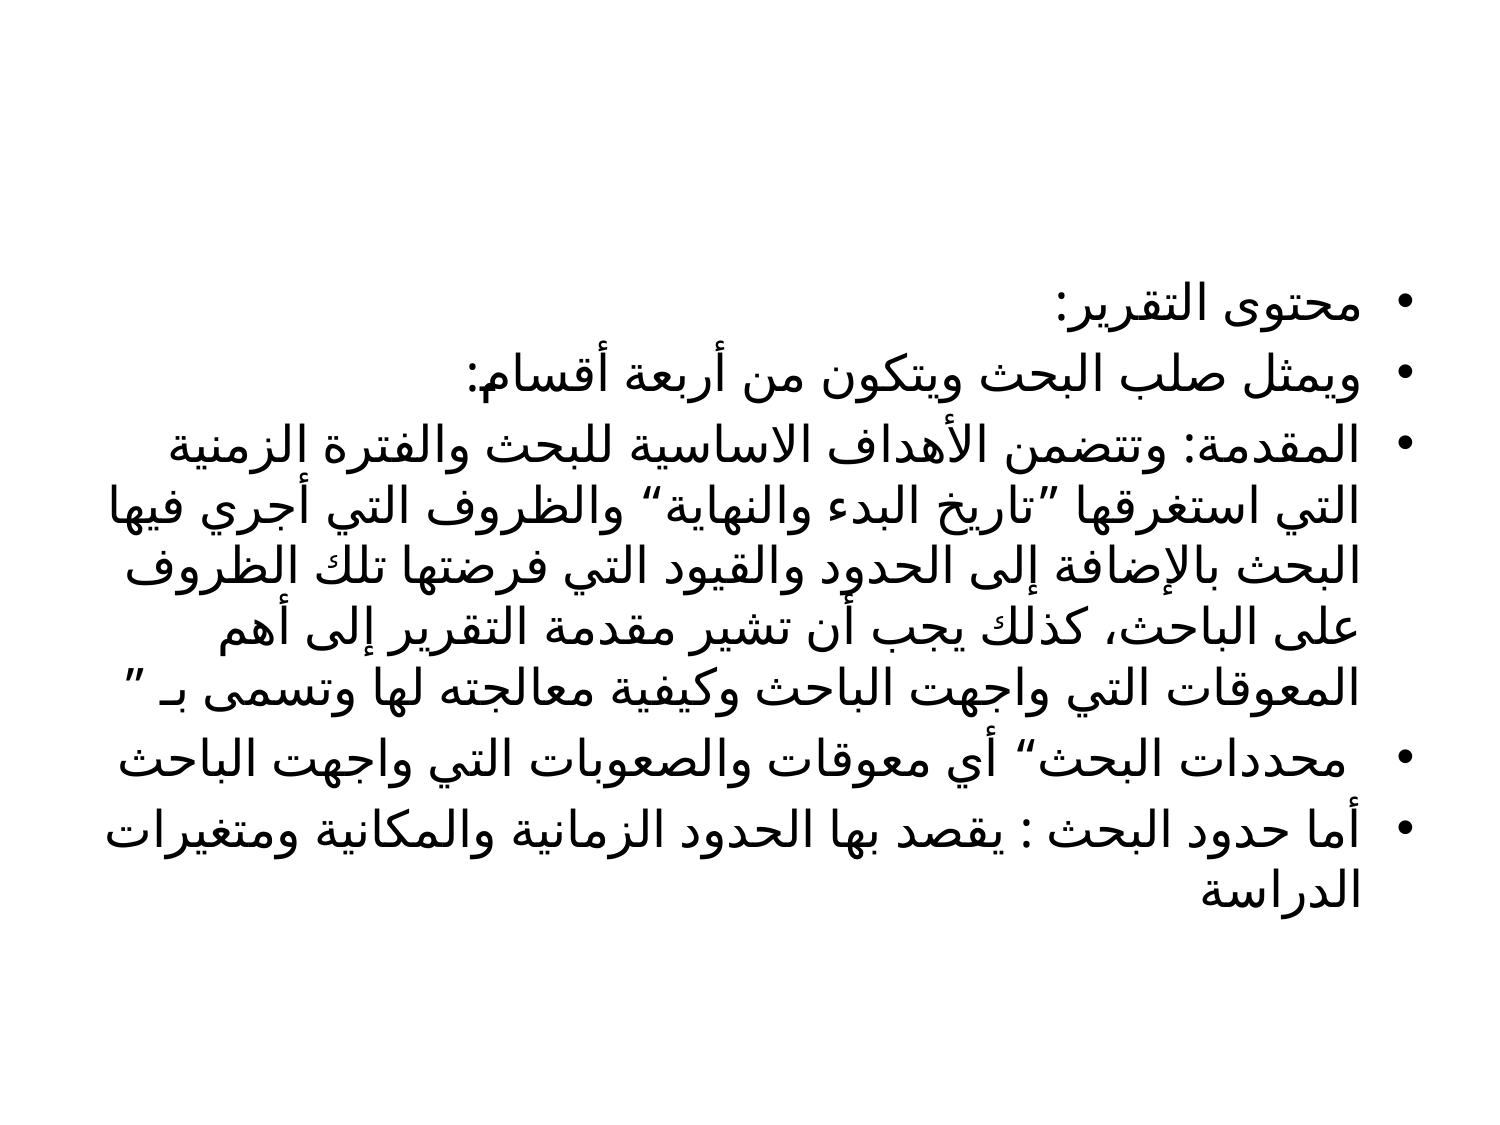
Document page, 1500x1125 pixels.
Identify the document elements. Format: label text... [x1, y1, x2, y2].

list محتوى التقرير: ويمثل صلب البحث ويتكون من أربعة أقسام: المقدمة: وتتضمن الأهداف الاساسية للبحث والفترة الزمنية التي استغرقها ”تاريخ البدء والنهاية“ والظروف التي أجري فيها البحث بالإضافة إلى الحدود والقيود التي فرضتها تلك الظروف على الباحث، كذلك يجب أن تشير مقدمة التقرير إلى أهم المعوقات التي واجهت الباحث وكيفية معالجته لها وتسمى بـ ” محددات البحث“ أي معوقات والصعوبات التي واجهت الباحث أما حدود البحث : يقصد بها الحدود الزمانية والمكانية ومتغيرات الدراسة [75, 262, 1425, 1005]
